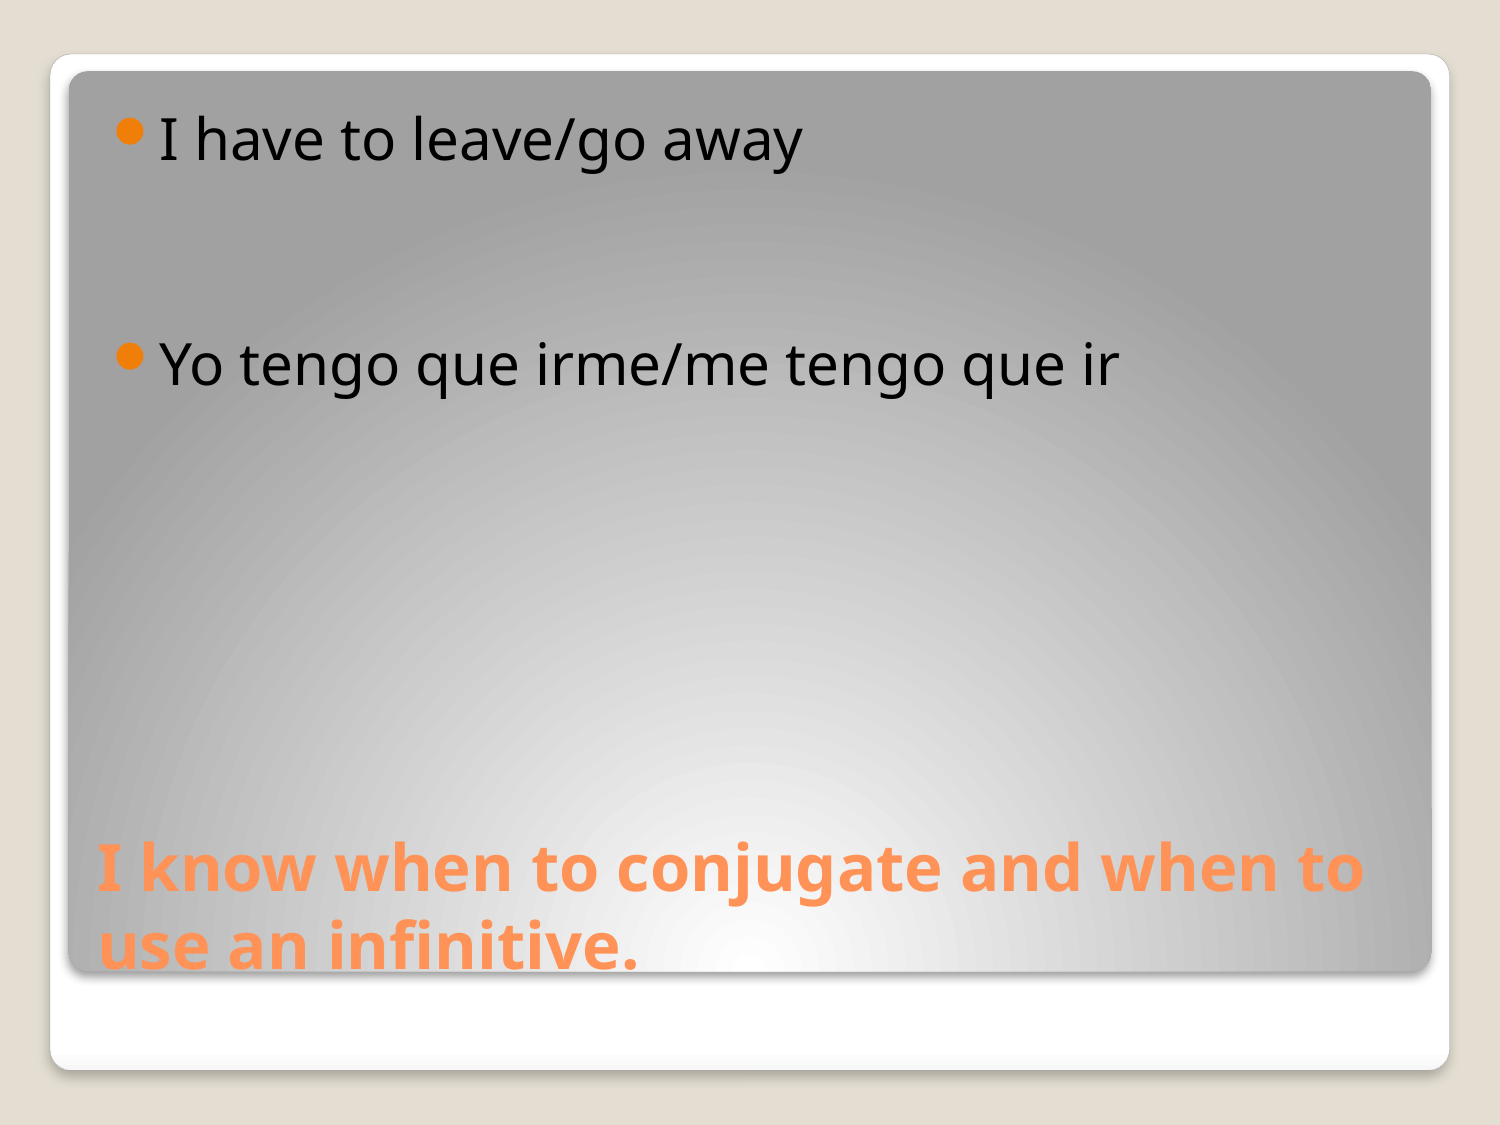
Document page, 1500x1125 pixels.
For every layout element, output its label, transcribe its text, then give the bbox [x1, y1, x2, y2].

title I know when to conjugate and when to use an infinitive. [82, 817, 1425, 990]
list I have to leave/go away Yo tengo que irme/me tengo que ir [82, 86, 1425, 774]
